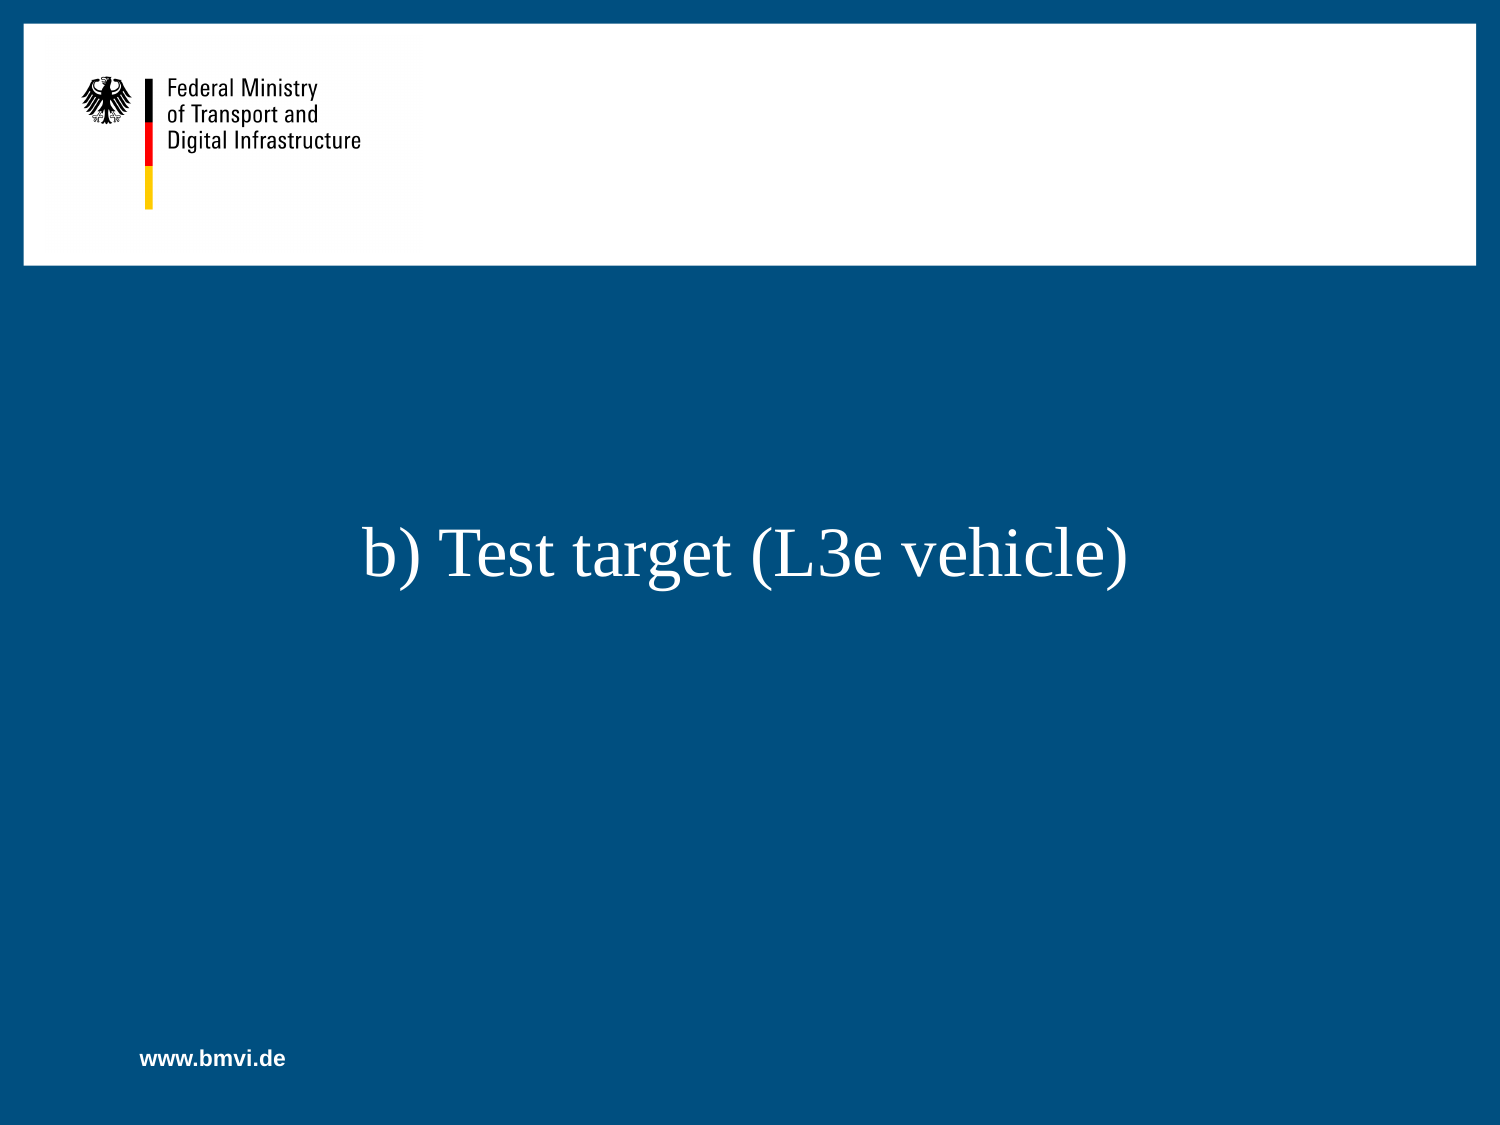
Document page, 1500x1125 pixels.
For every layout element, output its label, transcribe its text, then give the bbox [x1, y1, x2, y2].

picture [45, 35, 423, 253]
text_box www.bmvi.de [139, 1023, 591, 1072]
title b) Test target (L3e vehicle) [141, 343, 1353, 941]
